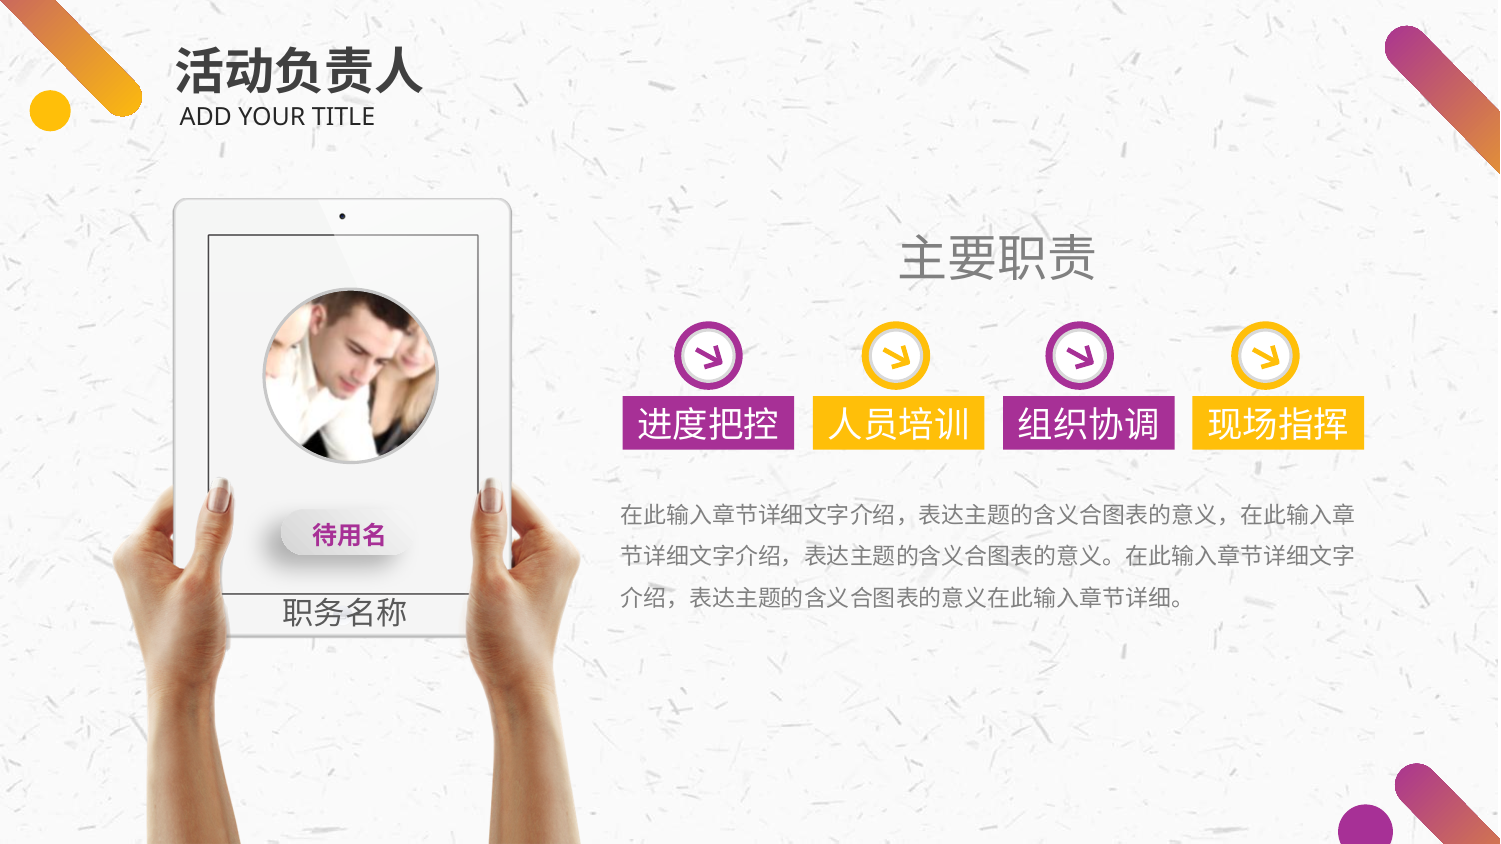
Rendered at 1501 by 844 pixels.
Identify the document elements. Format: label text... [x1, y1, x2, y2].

picture [0, 0, 1498, 844]
text_box 组织协调 [1003, 396, 1175, 450]
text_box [861, 321, 931, 391]
text_box 在此输入章节详细文字介绍，表达主题的含义合图表的意义，在此输入章节详细文字介绍，表达主题的含义合图表的意义。在此输入章节详细文字介绍，表达主题的含义合图表的意义在此输入章节详细。 [620, 487, 1369, 611]
text_box 主要职责 [871, 221, 1125, 293]
text_box 人员培训 [812, 396, 985, 450]
text_box 现场指挥 [1192, 396, 1365, 450]
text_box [1045, 321, 1115, 391]
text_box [159, 32, 521, 140]
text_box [1230, 321, 1300, 391]
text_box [673, 321, 743, 391]
text_box 进度把控 [622, 396, 795, 450]
